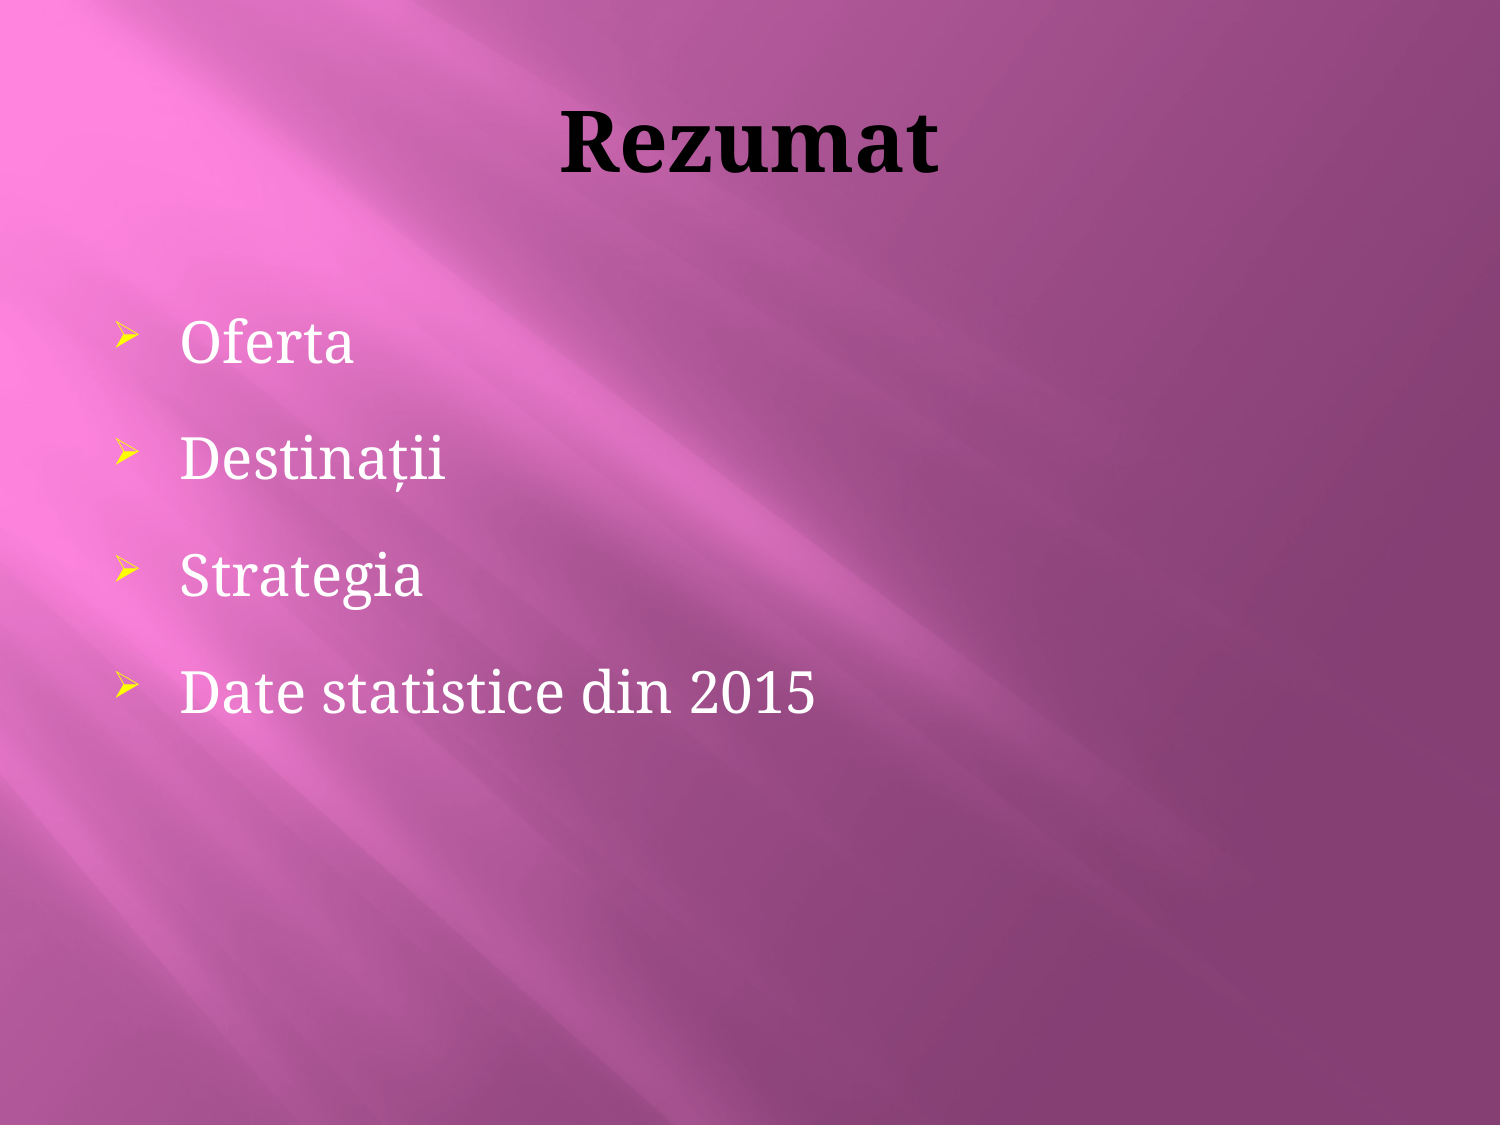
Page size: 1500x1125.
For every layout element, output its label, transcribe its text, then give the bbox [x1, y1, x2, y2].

title Rezumat [75, 45, 1425, 233]
list Oferta Destinații Strategia Date statistice din 2015 [75, 262, 888, 1035]
